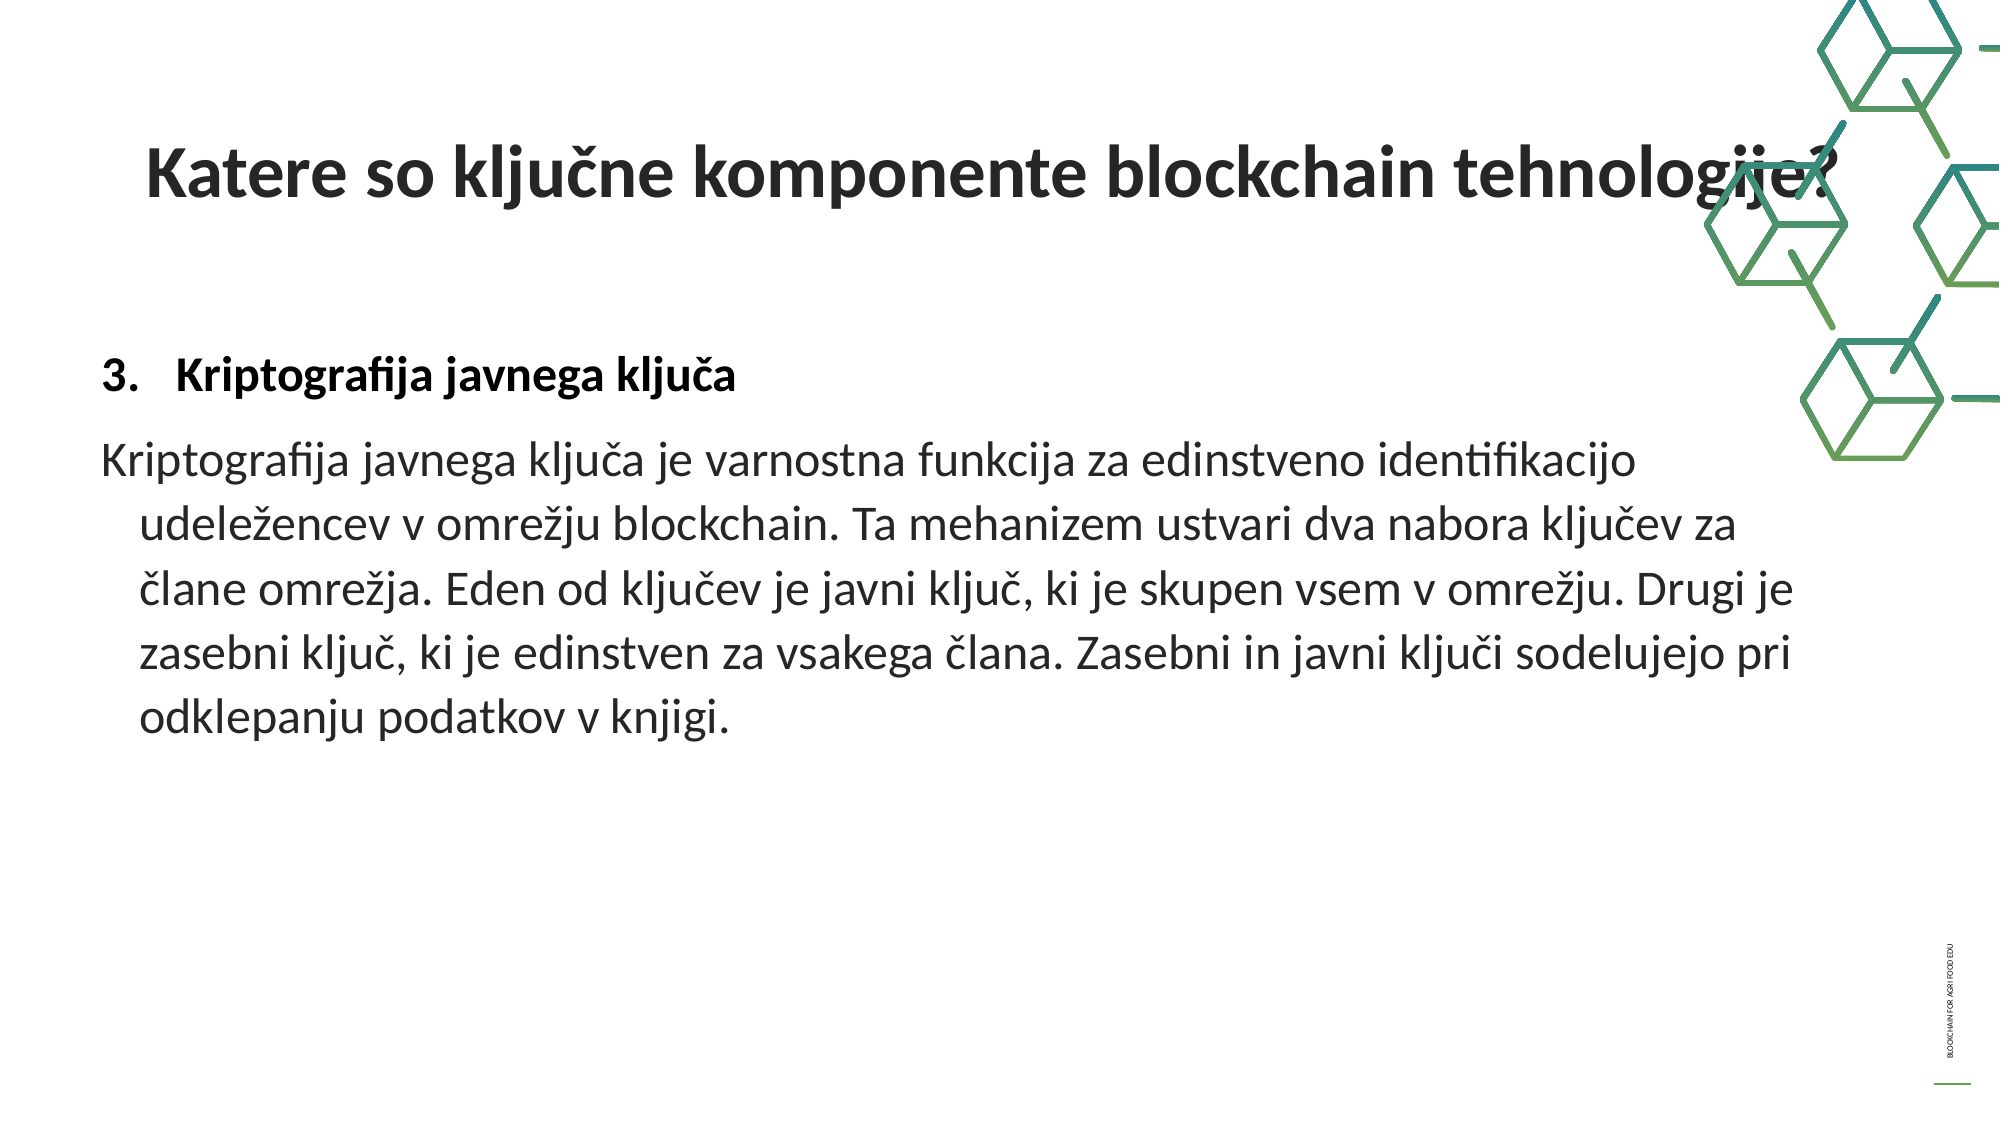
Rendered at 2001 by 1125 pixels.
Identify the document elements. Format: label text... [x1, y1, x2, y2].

list Katere so ključne komponente blockchain tehnologije? [130, 124, 1698, 337]
list Kriptografija javnega ključa Kriptografija javnega ključa je varnostna funkcija za edinstveno identifikacijo udeležencev v omrežju blockchain. Ta mehanizem ustvari dva nabora ključev za člane omrežja. Eden od ključev je javni ključ, ki je skupen vsem v omrežju. Drugi je zasebni ključ, ki je edinstven za vsakega člana. Zasebni in javni ključi sodelujejo pri odklepanju podatkov v knjigi. [86, 329, 1825, 1100]
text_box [1703, 0, 2000, 462]
